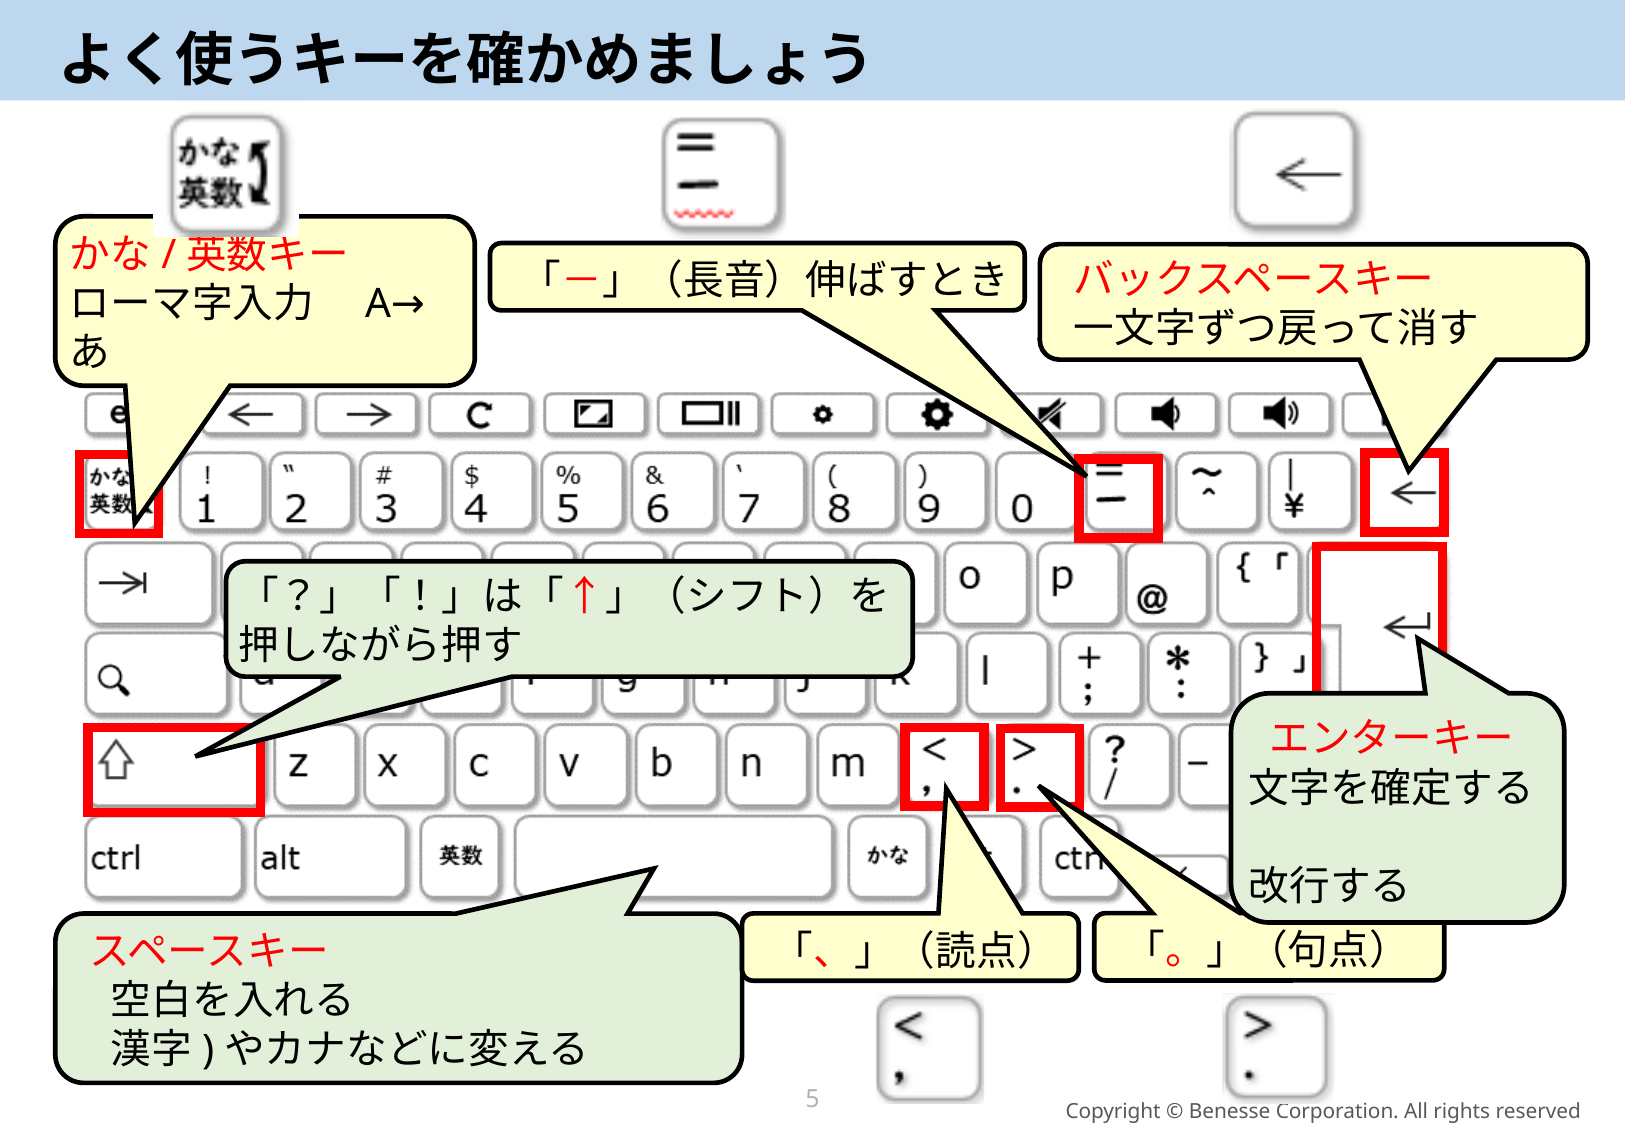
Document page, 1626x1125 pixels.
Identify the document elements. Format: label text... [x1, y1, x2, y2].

picture [1229, 104, 1375, 241]
text_box スペースキー 空白を入れる 漢字)やカナなどに変える [55, 939, 743, 1083]
text_box かな/英数キー ローマ字入力 A→あ [55, 216, 475, 357]
title よく使うキーを確かめましょう [0, 0, 1625, 101]
picture [55, 357, 1485, 939]
picture [875, 994, 985, 1104]
text_box バックスペースキー 一文字ずつ戻って消す [1039, 244, 1588, 375]
picture [1222, 993, 1335, 1104]
picture [153, 101, 299, 238]
slide_number 5 [629, 1064, 996, 1125]
text_box 「－」（長音）伸ばすとき [489, 243, 1025, 357]
text_box 「、」（読点） [742, 939, 1079, 981]
text_box エンターキー 文字を確定する 改行する [1485, 678, 1565, 923]
picture [660, 117, 787, 239]
text_box 「。」（句点） [1094, 939, 1445, 981]
